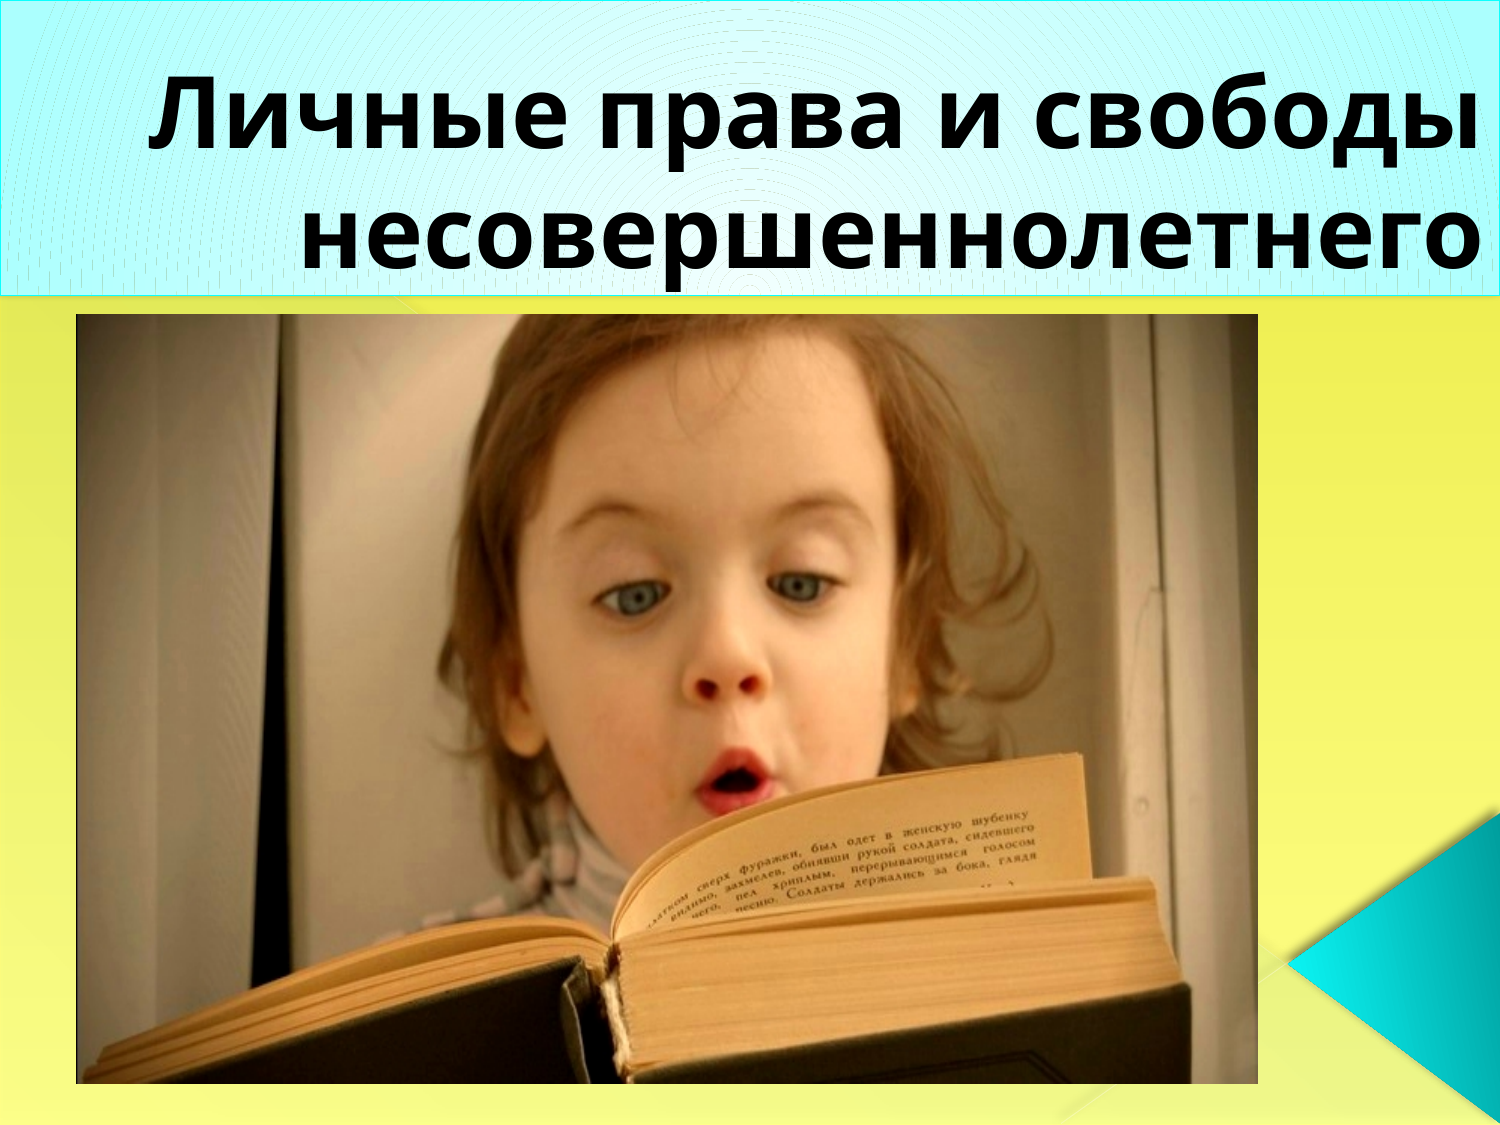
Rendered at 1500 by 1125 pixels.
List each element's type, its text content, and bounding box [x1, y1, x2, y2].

picture [76, 314, 1258, 1085]
title Личные права и свободы несовершеннолетнего [0, 0, 1500, 296]
